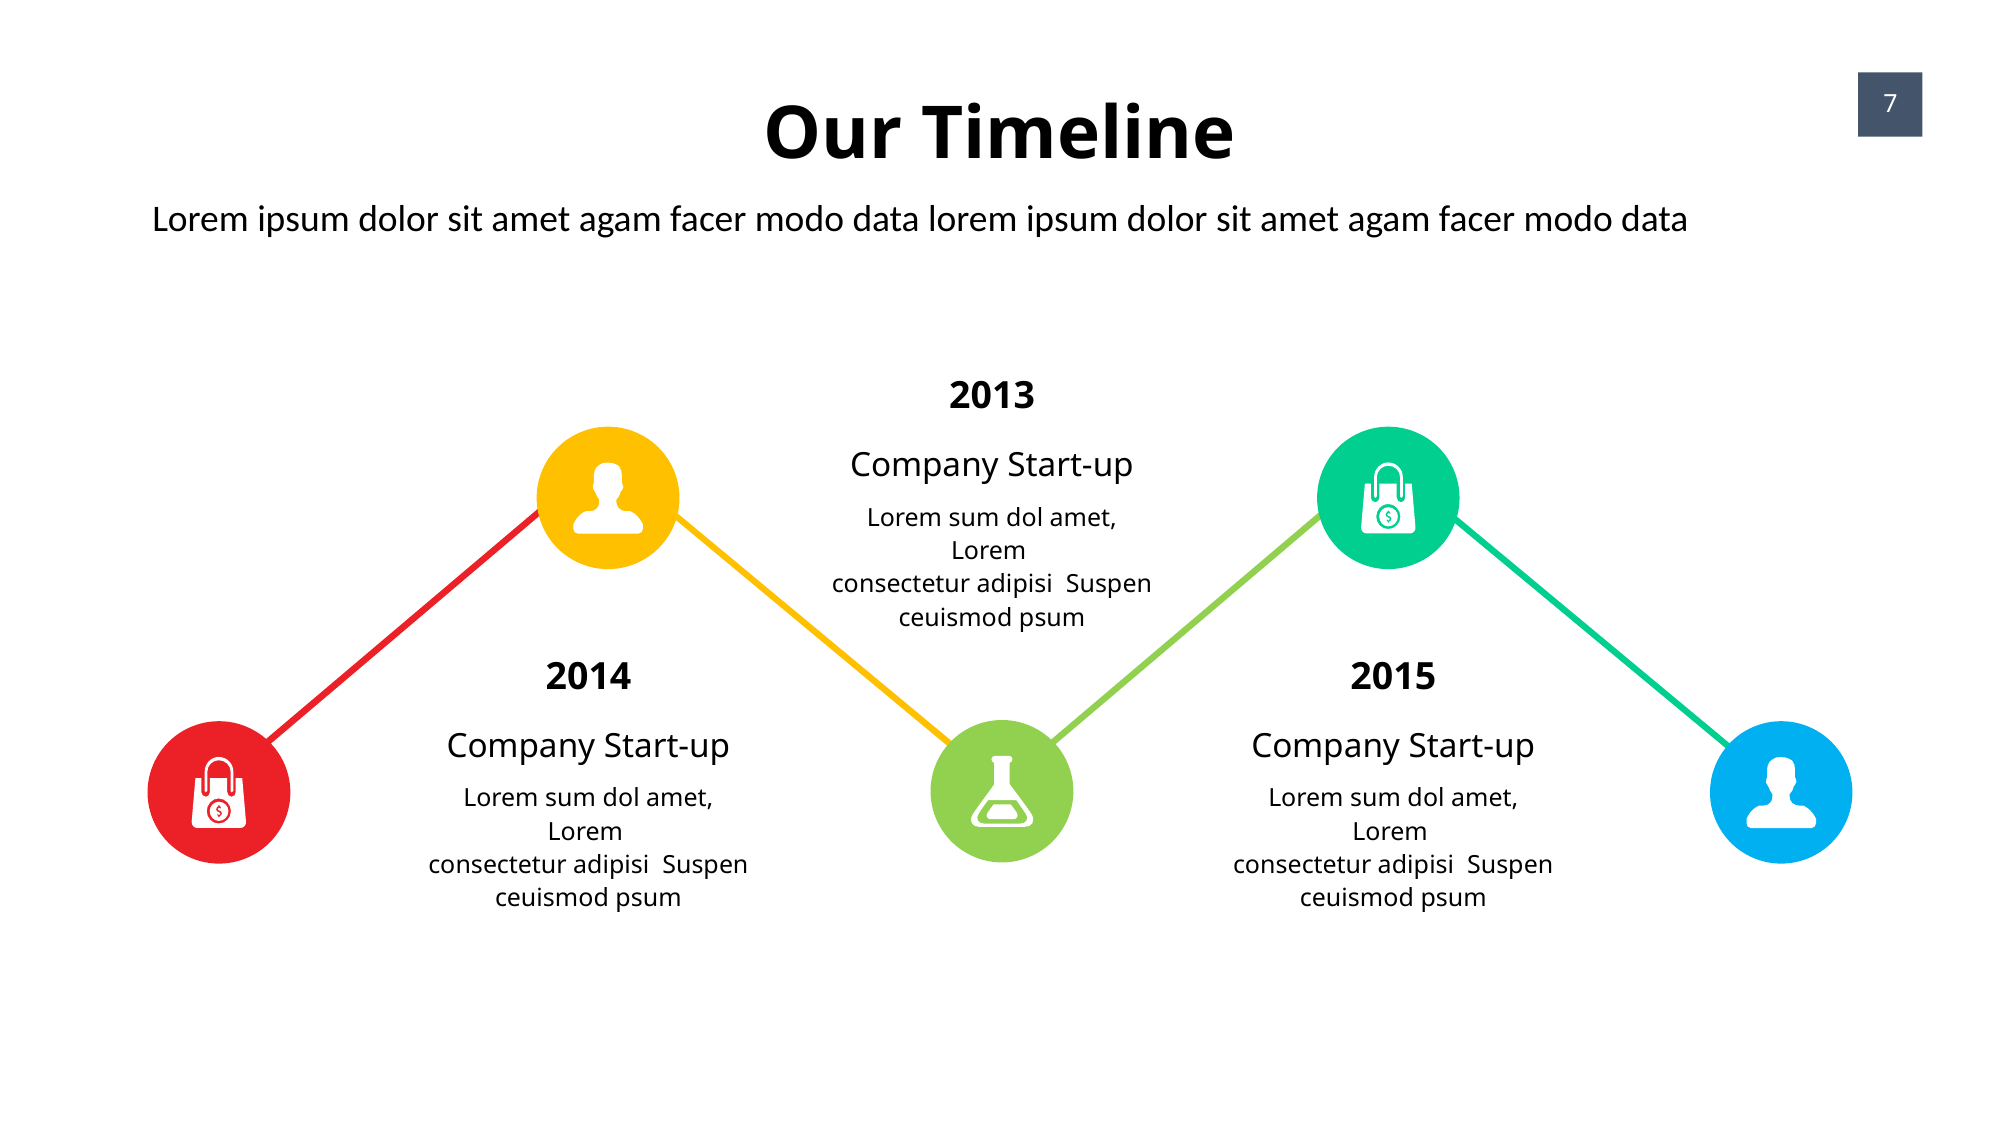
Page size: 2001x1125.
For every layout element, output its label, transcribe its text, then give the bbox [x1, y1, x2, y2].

title Our Timeline [137, 78, 1863, 191]
text_box [573, 462, 643, 534]
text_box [1360, 462, 1416, 534]
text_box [800, 436, 1184, 607]
text_box [1051, 513, 1320, 744]
slide_number 7 [1863, 78, 1927, 130]
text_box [191, 756, 247, 828]
text_box [676, 513, 951, 745]
text_box [147, 721, 291, 864]
text_box [930, 720, 1074, 863]
text_box [267, 509, 539, 743]
text_box [1317, 426, 1460, 570]
text_box [1710, 721, 1853, 864]
text_box [1455, 517, 1729, 748]
text_box [1746, 757, 1817, 829]
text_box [1201, 644, 1586, 888]
text_box [970, 755, 1034, 827]
text_box [536, 426, 680, 570]
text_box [396, 644, 781, 888]
text_box 2013 [934, 363, 1050, 424]
subtitle Lorem ipsum dolor sit amet agam facer modo data lorem ipsum dolor sit amet agam facer modo data [137, 191, 1863, 227]
